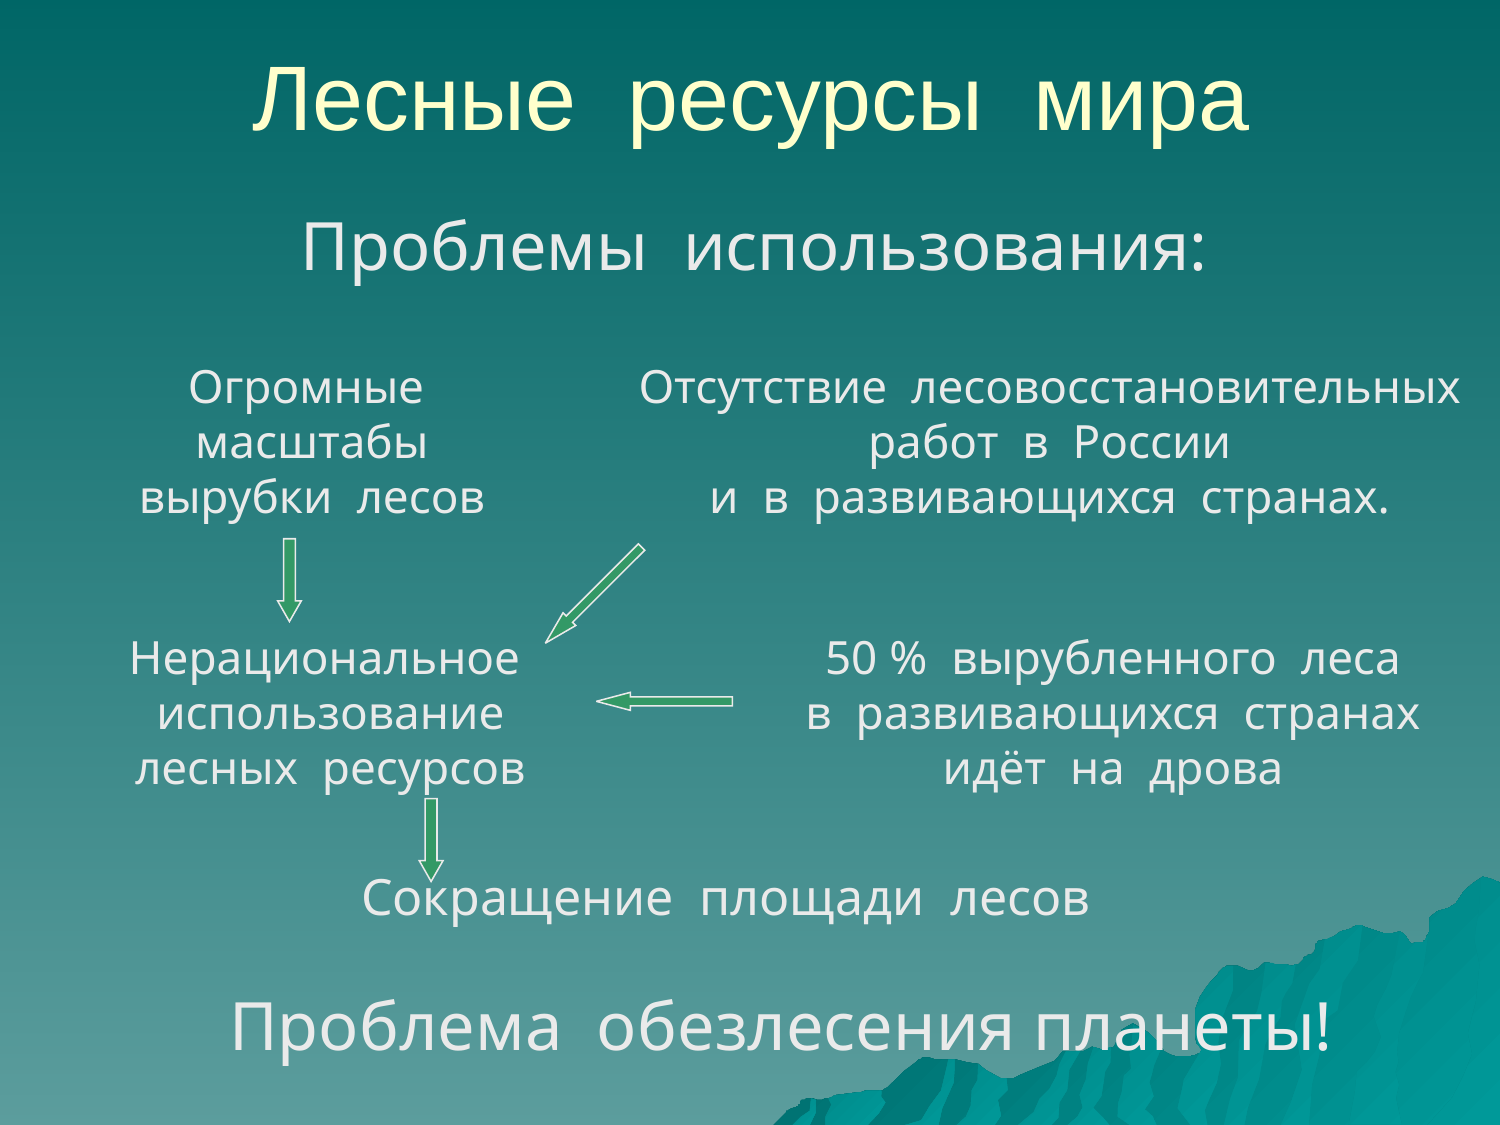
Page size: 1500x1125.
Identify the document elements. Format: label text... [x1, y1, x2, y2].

title Лесные ресурсы мира [76, 0, 1428, 188]
list Проблемы использования: [147, 196, 1363, 308]
text_box Отсутствие лесовосстановительных работ в России и в развивающихся странах. [623, 350, 1477, 530]
text_box Огромные масштабы вырубки лесов [88, 350, 536, 530]
text_box Проблема обезлесения планеты! [214, 976, 1350, 1071]
text_box [277, 538, 302, 622]
text_box [596, 692, 733, 711]
text_box Сокращение площади лесов [346, 857, 1106, 933]
text_box Нерациональное использование лесных ресурсов [41, 621, 620, 802]
text_box [419, 798, 443, 882]
text_box 50 % вырубленного леса в развивающихся странах идёт на дрова [726, 621, 1500, 802]
text_box [545, 543, 645, 644]
